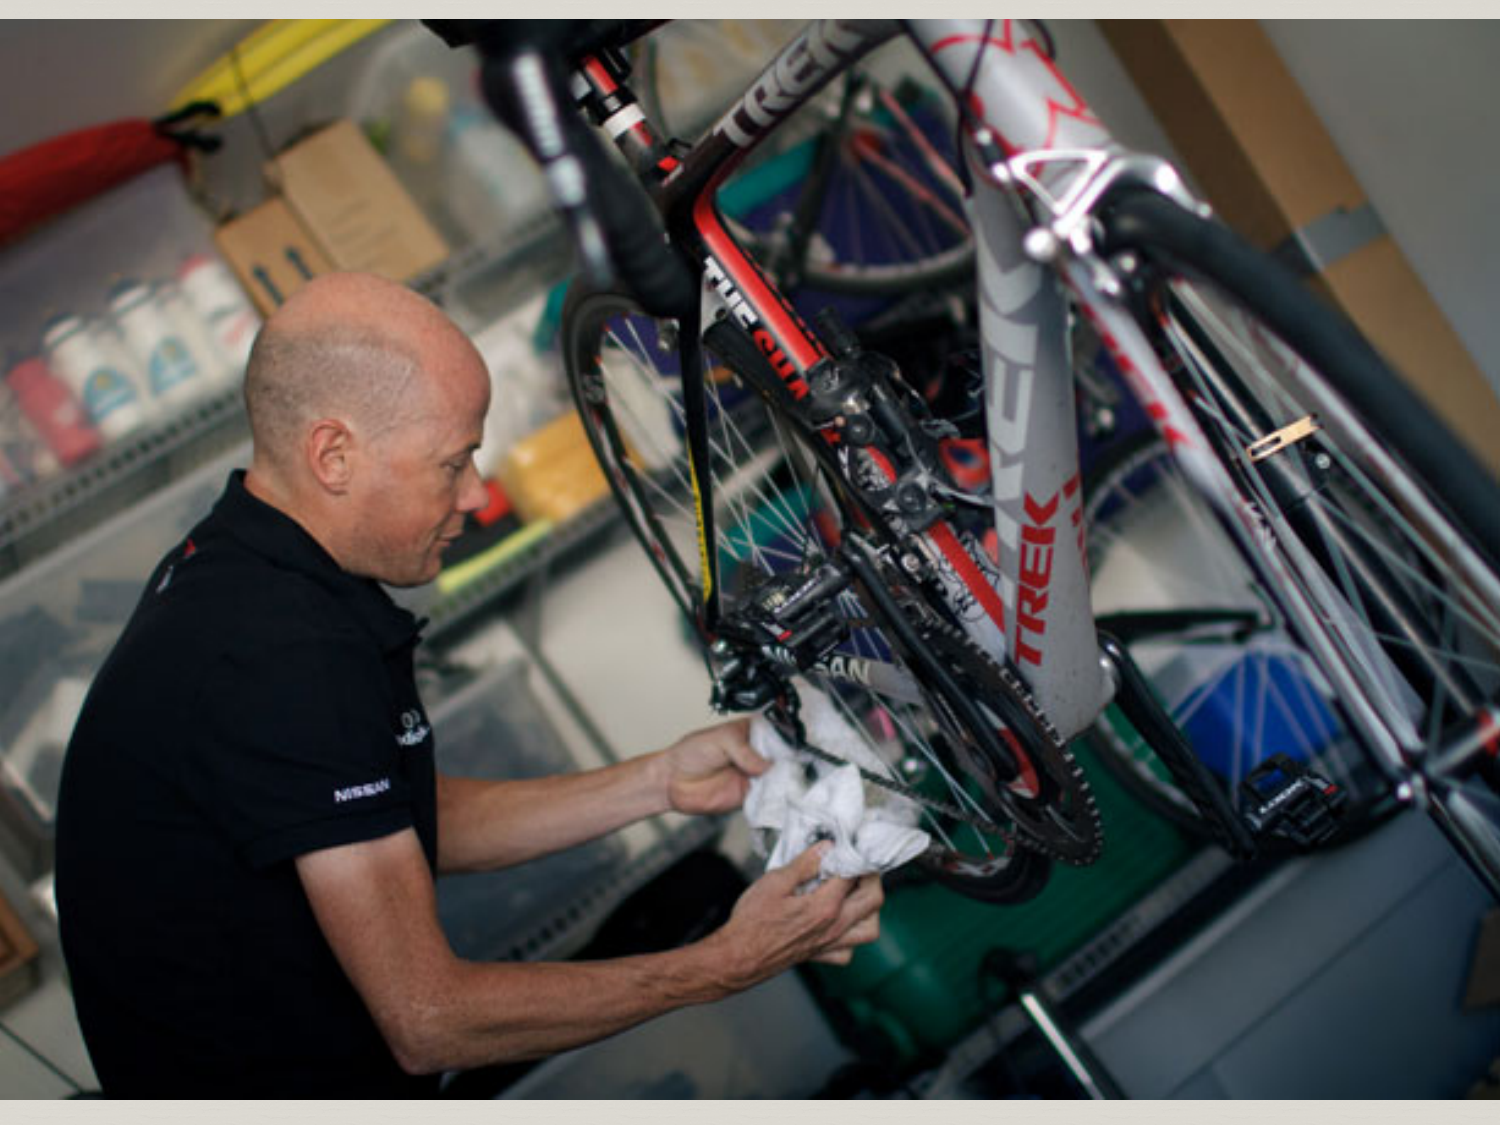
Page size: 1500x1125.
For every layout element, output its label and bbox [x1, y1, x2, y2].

list [0, 18, 1500, 1101]
